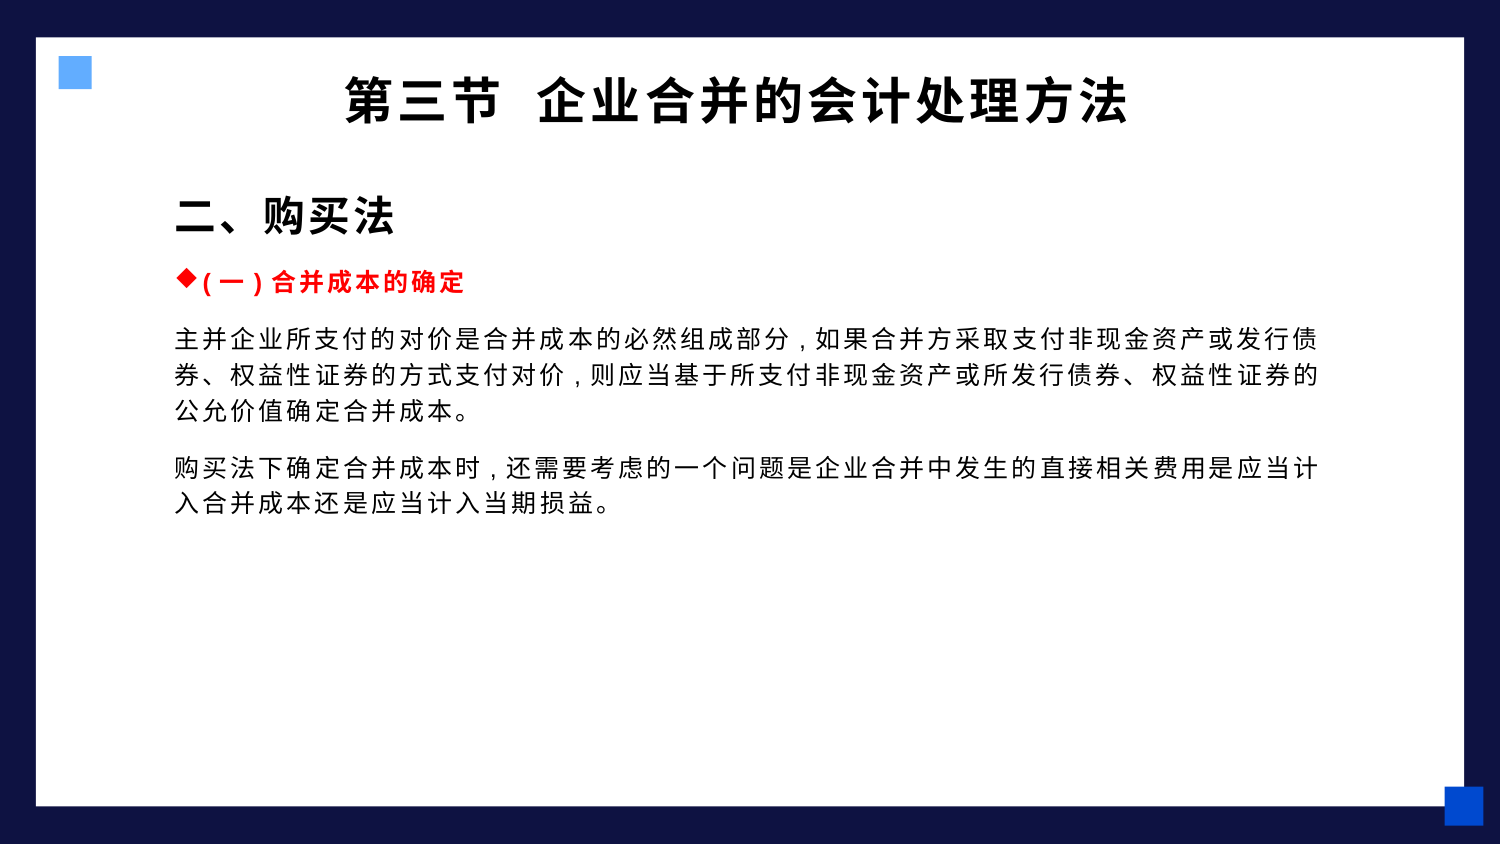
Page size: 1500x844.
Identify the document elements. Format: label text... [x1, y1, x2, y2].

list 二、购买法 (一)合并成本的确定 主并企业所支付的对价是合并成本的必然组成部分,如果合并方采取支付非现金资产或发行债券、权益性证券的方式支付对价,则应当基于所支付非现金资产或所发行债券、权益性证券的公允价值确定合并成本。 购买法下确定合并成本时,还需要考虑的一个问题是企业合并中发生的直接相关费用是应当计入合并成本还是应当计入当期损益。 [157, 179, 1343, 604]
title 第三节 企业合并的会计处理方法 [141, 48, 1327, 138]
